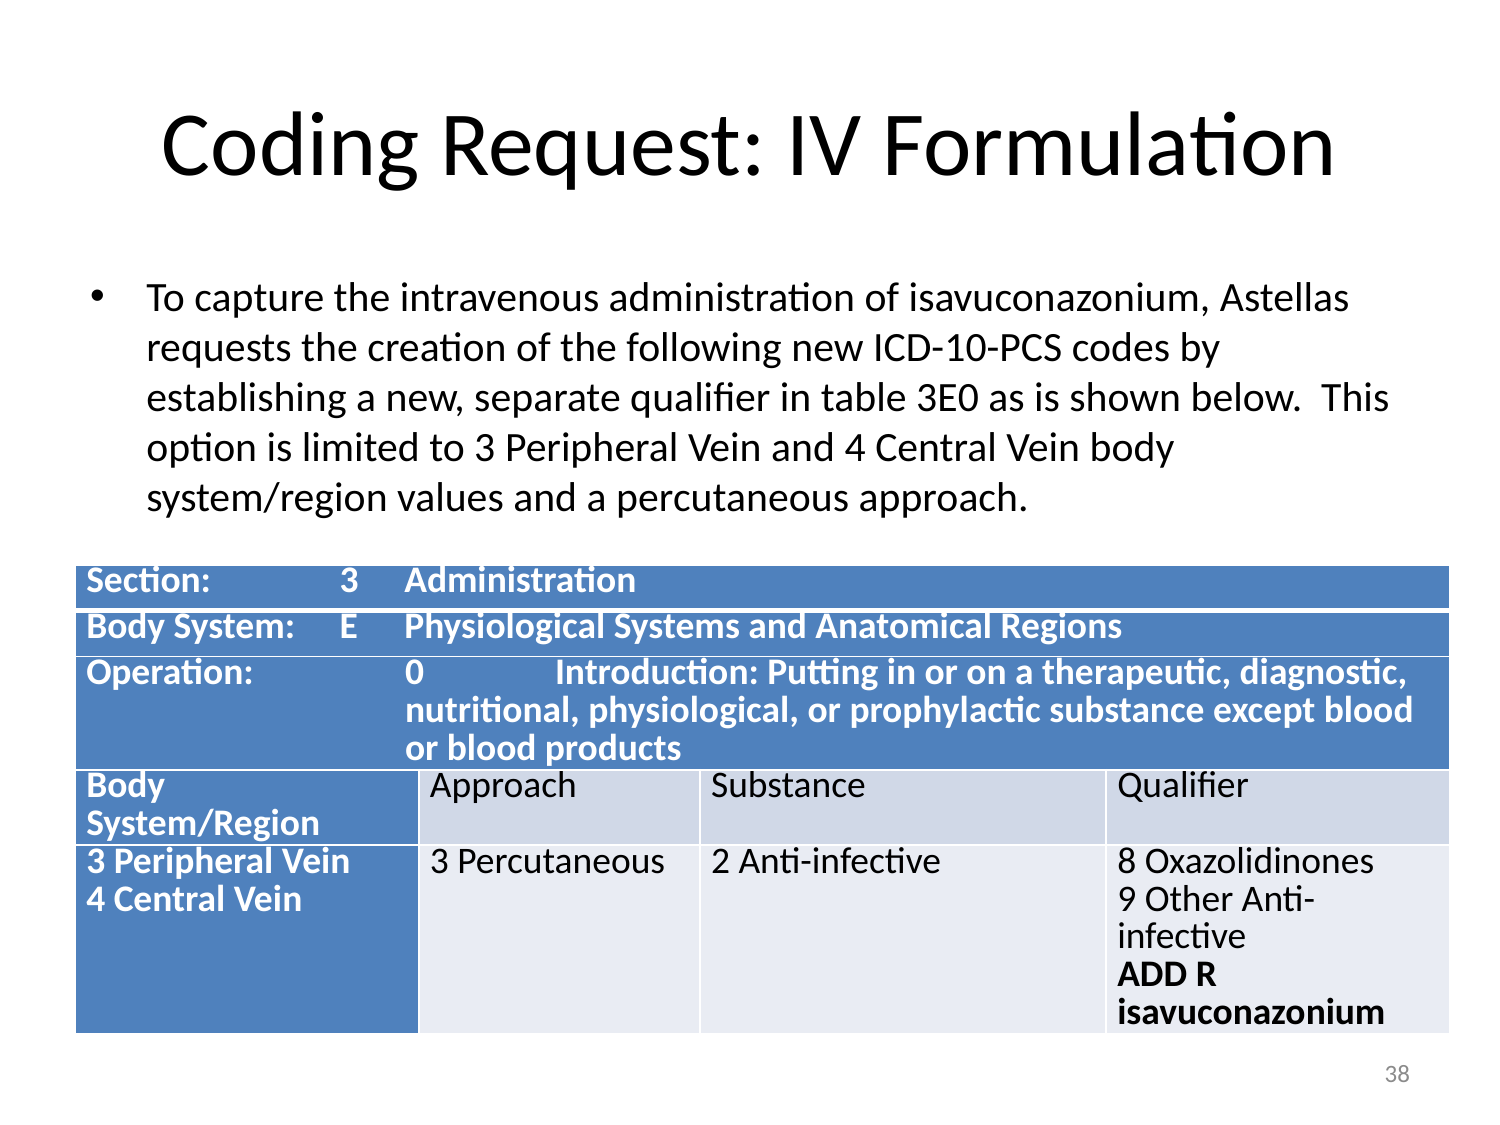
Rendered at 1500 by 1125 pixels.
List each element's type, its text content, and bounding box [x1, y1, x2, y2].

table_cell 2 Anti-infective [701, 846, 1105, 1033]
table_cell Body System/Region [76, 771, 418, 844]
table_cell Approach [420, 771, 699, 844]
title Coding Request: IV Formulation [75, 45, 1425, 233]
table_cell Substance [701, 771, 1105, 844]
table_cell 3 Peripheral Vein 4 Central Vein [76, 846, 418, 1033]
table_cell Qualifier [1107, 771, 1449, 844]
slide_number 38 [1074, 1042, 1425, 1103]
table_header Section: 3 Administration [76, 566, 1449, 608]
table_cell 3 Percutaneous [420, 846, 699, 1033]
list To capture the intravenous administration of isavuconazonium, Astellas requests the creation of the following new ICD-10-PCS codes by establishing a new, separate qualifier in table 3E0 as is shown below. This option is limited to 3 Peripheral Vein and 4 Central Vein body system/region values and a percutaneous approach. [75, 262, 1425, 564]
table_cell Operation: 0 Introduction: Putting in or on a therapeutic, diagnostic, nutritional, physiological, or prophylactic substance except blood or blood products [76, 657, 1449, 769]
table_cell Body System: E Physiological Systems and Anatomical Regions [76, 613, 1449, 656]
table_cell 8 Oxazolidinones 9 Other Anti-infective ADD R isavuconazonium [1107, 846, 1449, 1033]
